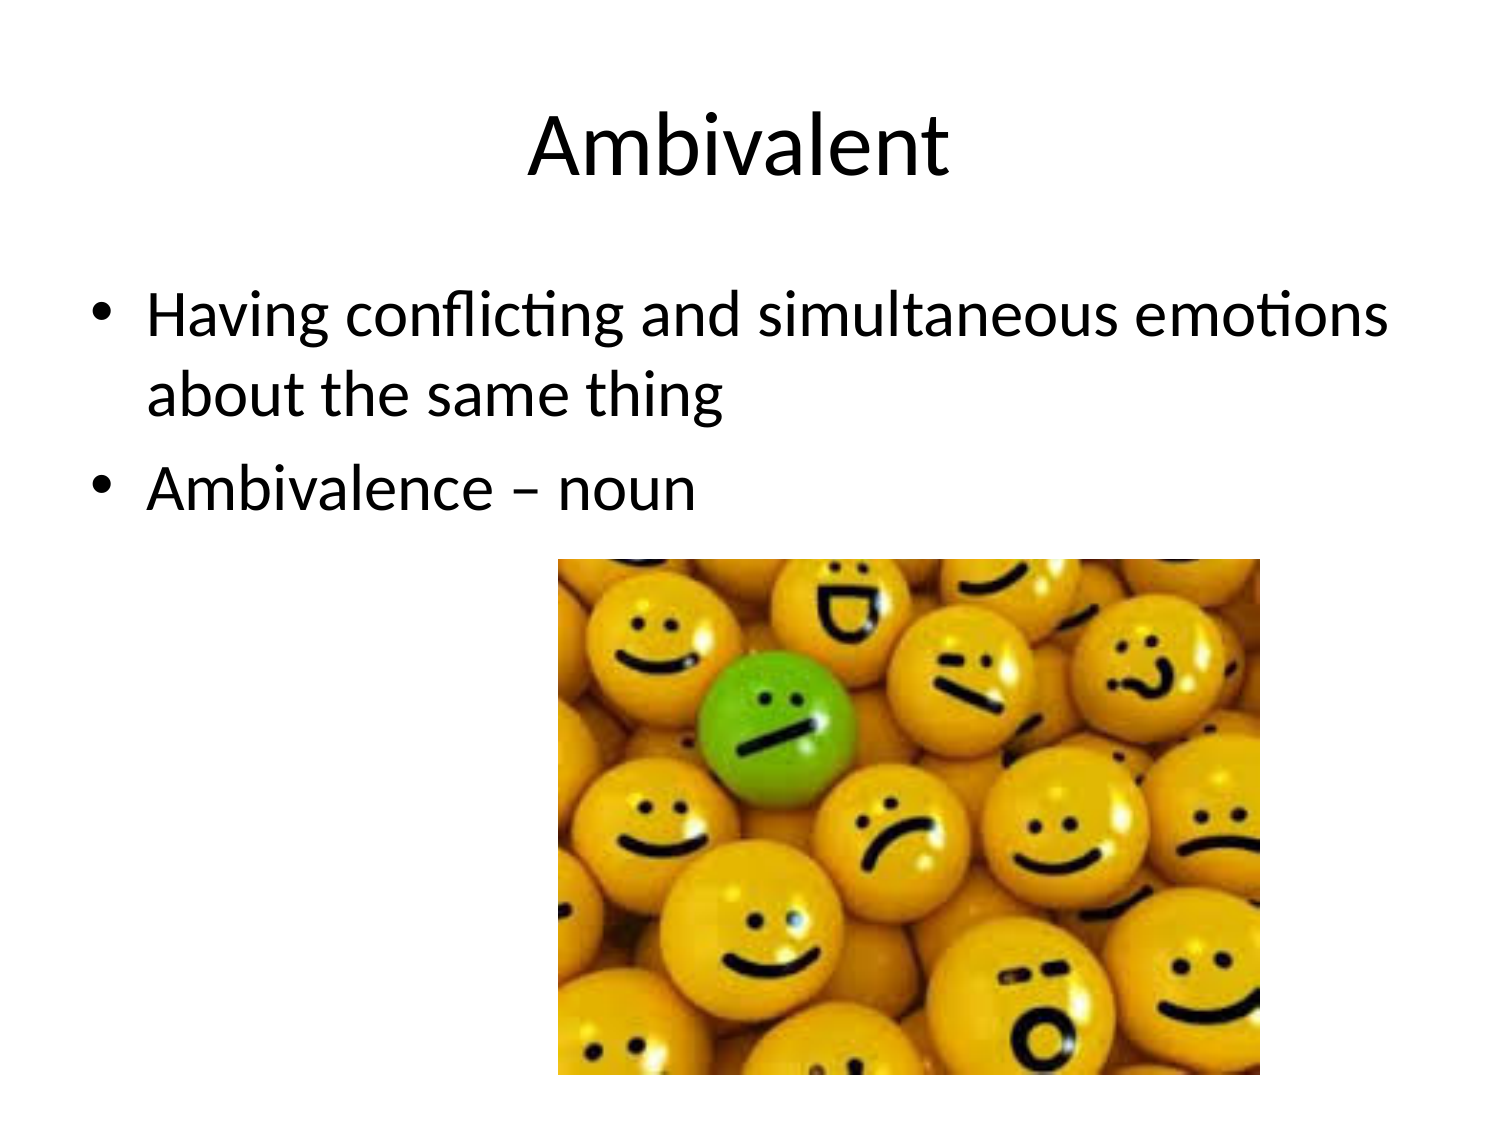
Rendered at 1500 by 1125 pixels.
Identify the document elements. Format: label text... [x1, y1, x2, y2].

picture [558, 559, 1260, 1075]
title Ambivalent [75, 45, 1425, 233]
list Having conflicting and simultaneous emotions about the same thing Ambivalence – noun [75, 262, 1425, 1005]
